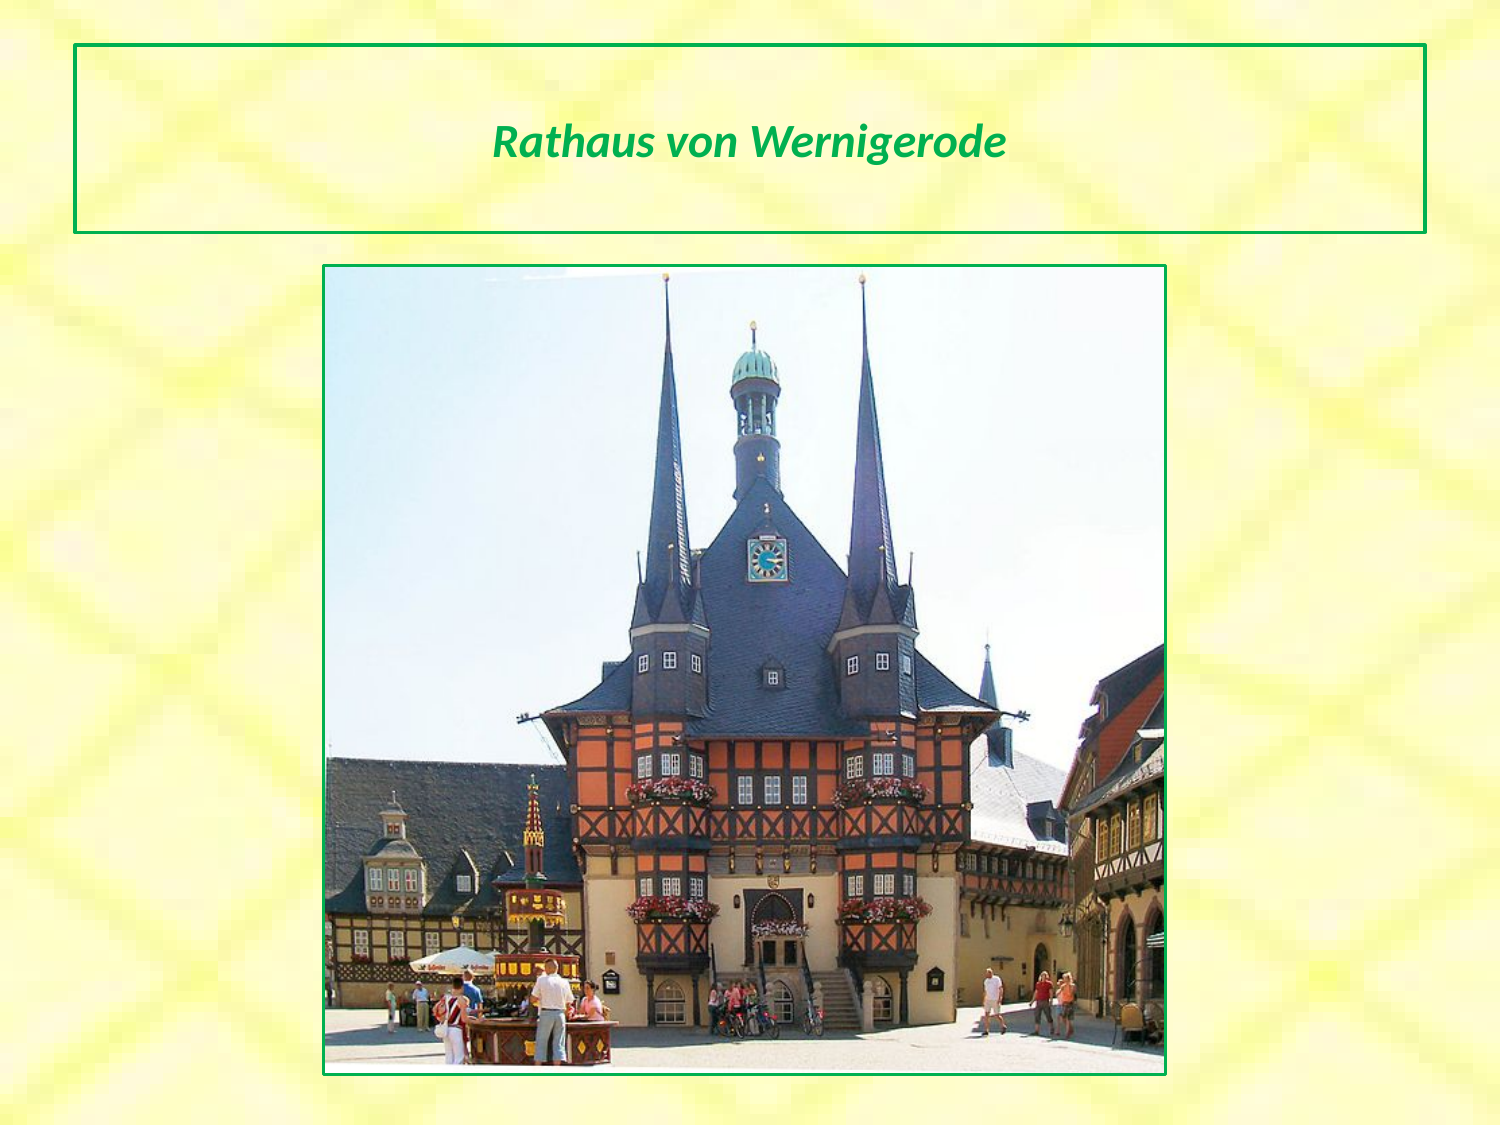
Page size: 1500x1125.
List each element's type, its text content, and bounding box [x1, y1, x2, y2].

picture [0, 0, 1500, 1125]
title Rathaus von Wernigerode [75, 45, 1425, 233]
